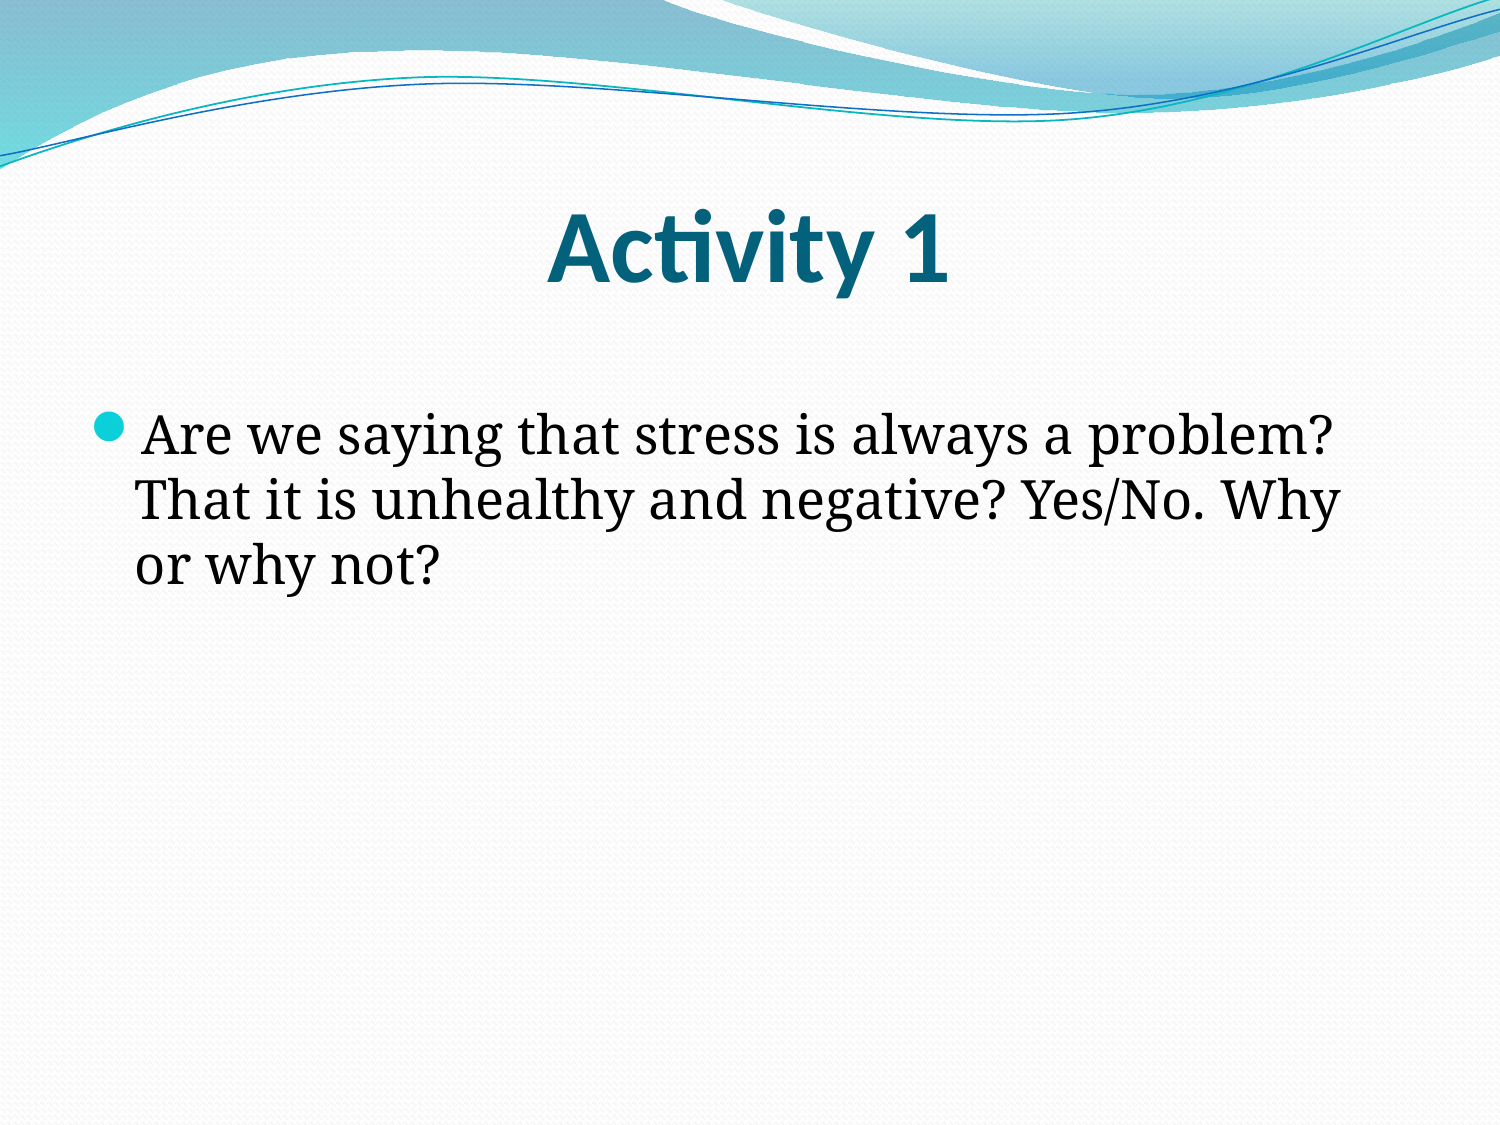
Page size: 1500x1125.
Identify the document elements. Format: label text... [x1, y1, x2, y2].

title Activity 1 [75, 115, 1425, 303]
list Are we saying that stress is always a problem? That it is unhealthy and negative? Yes/No. Why or why not? [75, 317, 1425, 1038]
